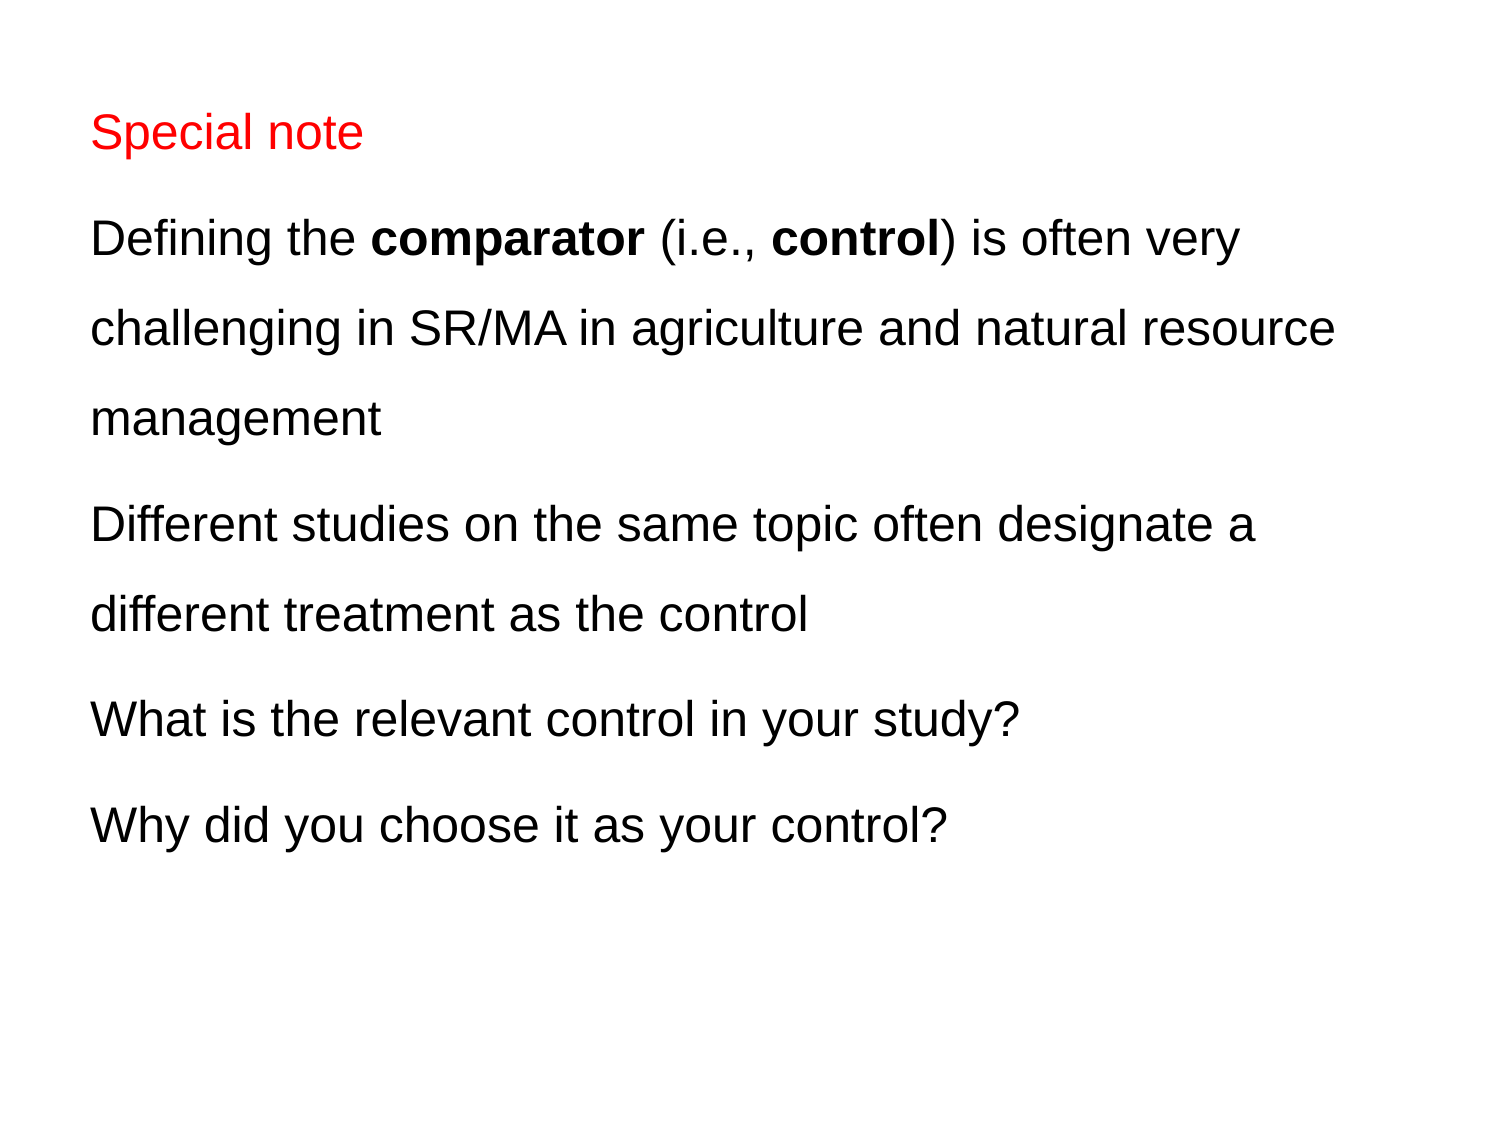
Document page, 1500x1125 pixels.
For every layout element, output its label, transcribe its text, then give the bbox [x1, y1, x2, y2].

list Special note Defining the comparator (i.e., control) is often very challenging in SR/MA in agriculture and natural resource management Different studies on the same topic often designate a different treatment as the control What is the relevant control in your study? Why did you choose it as your control? [75, 62, 1463, 988]
